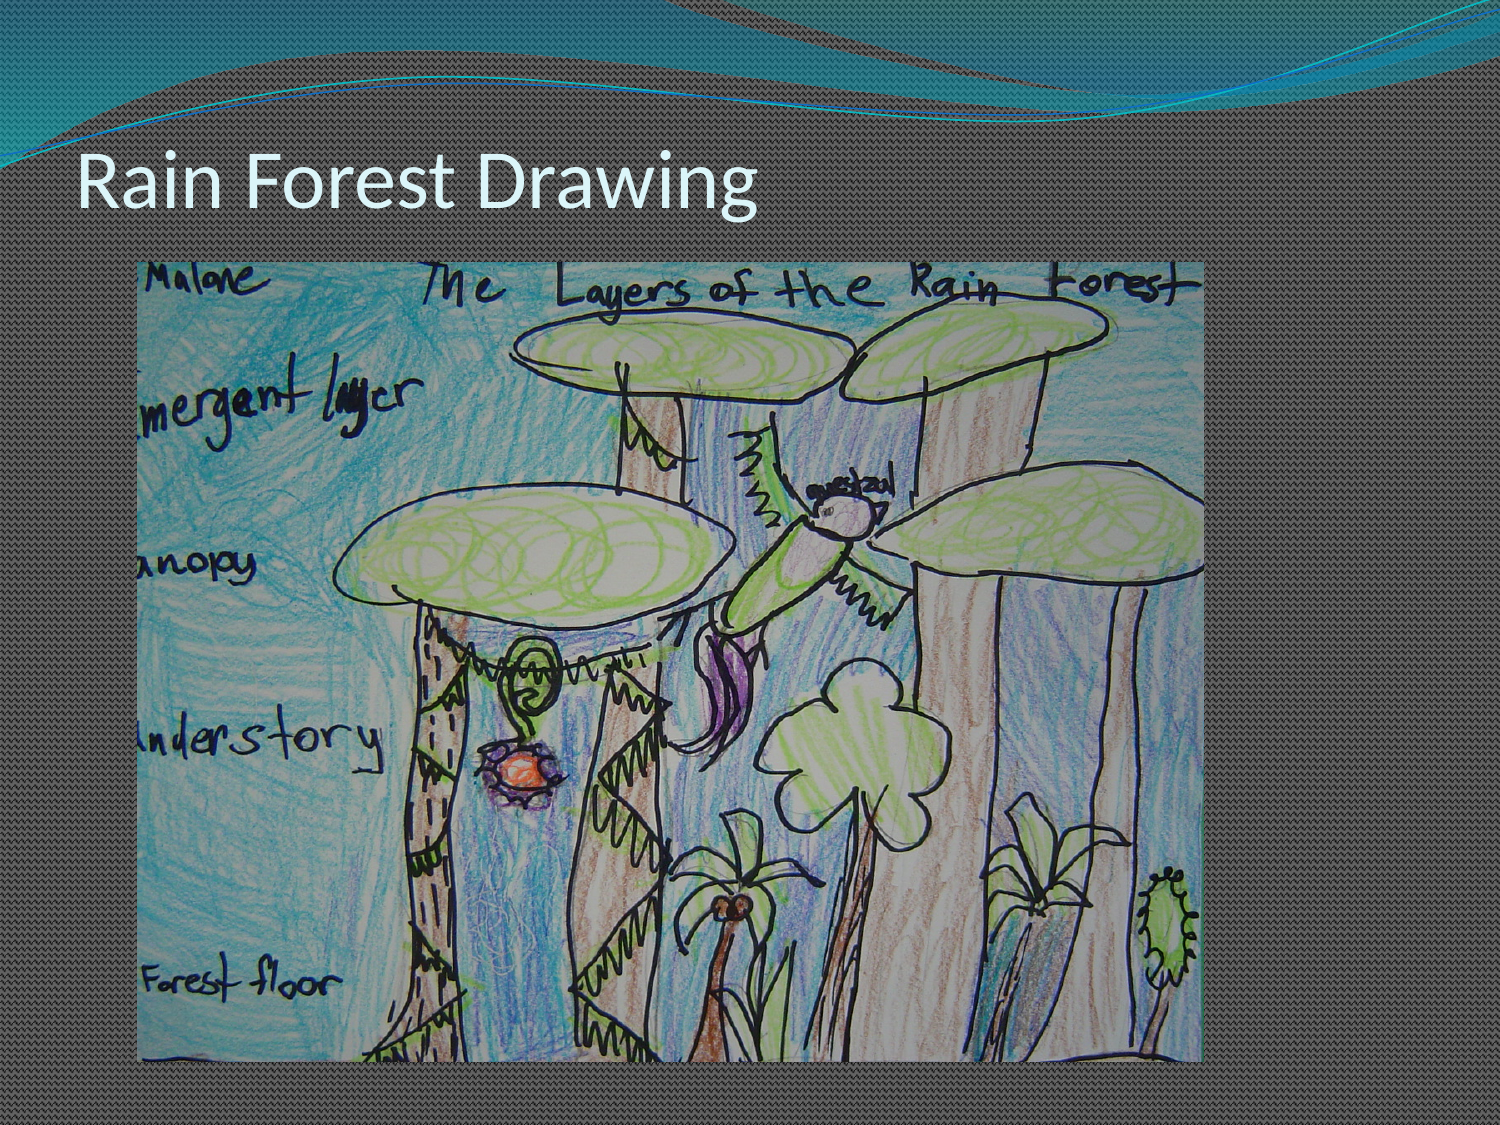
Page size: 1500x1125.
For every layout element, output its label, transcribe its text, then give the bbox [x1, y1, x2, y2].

title Rain Forest Drawing [75, 115, 1425, 225]
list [137, 262, 1204, 1063]
